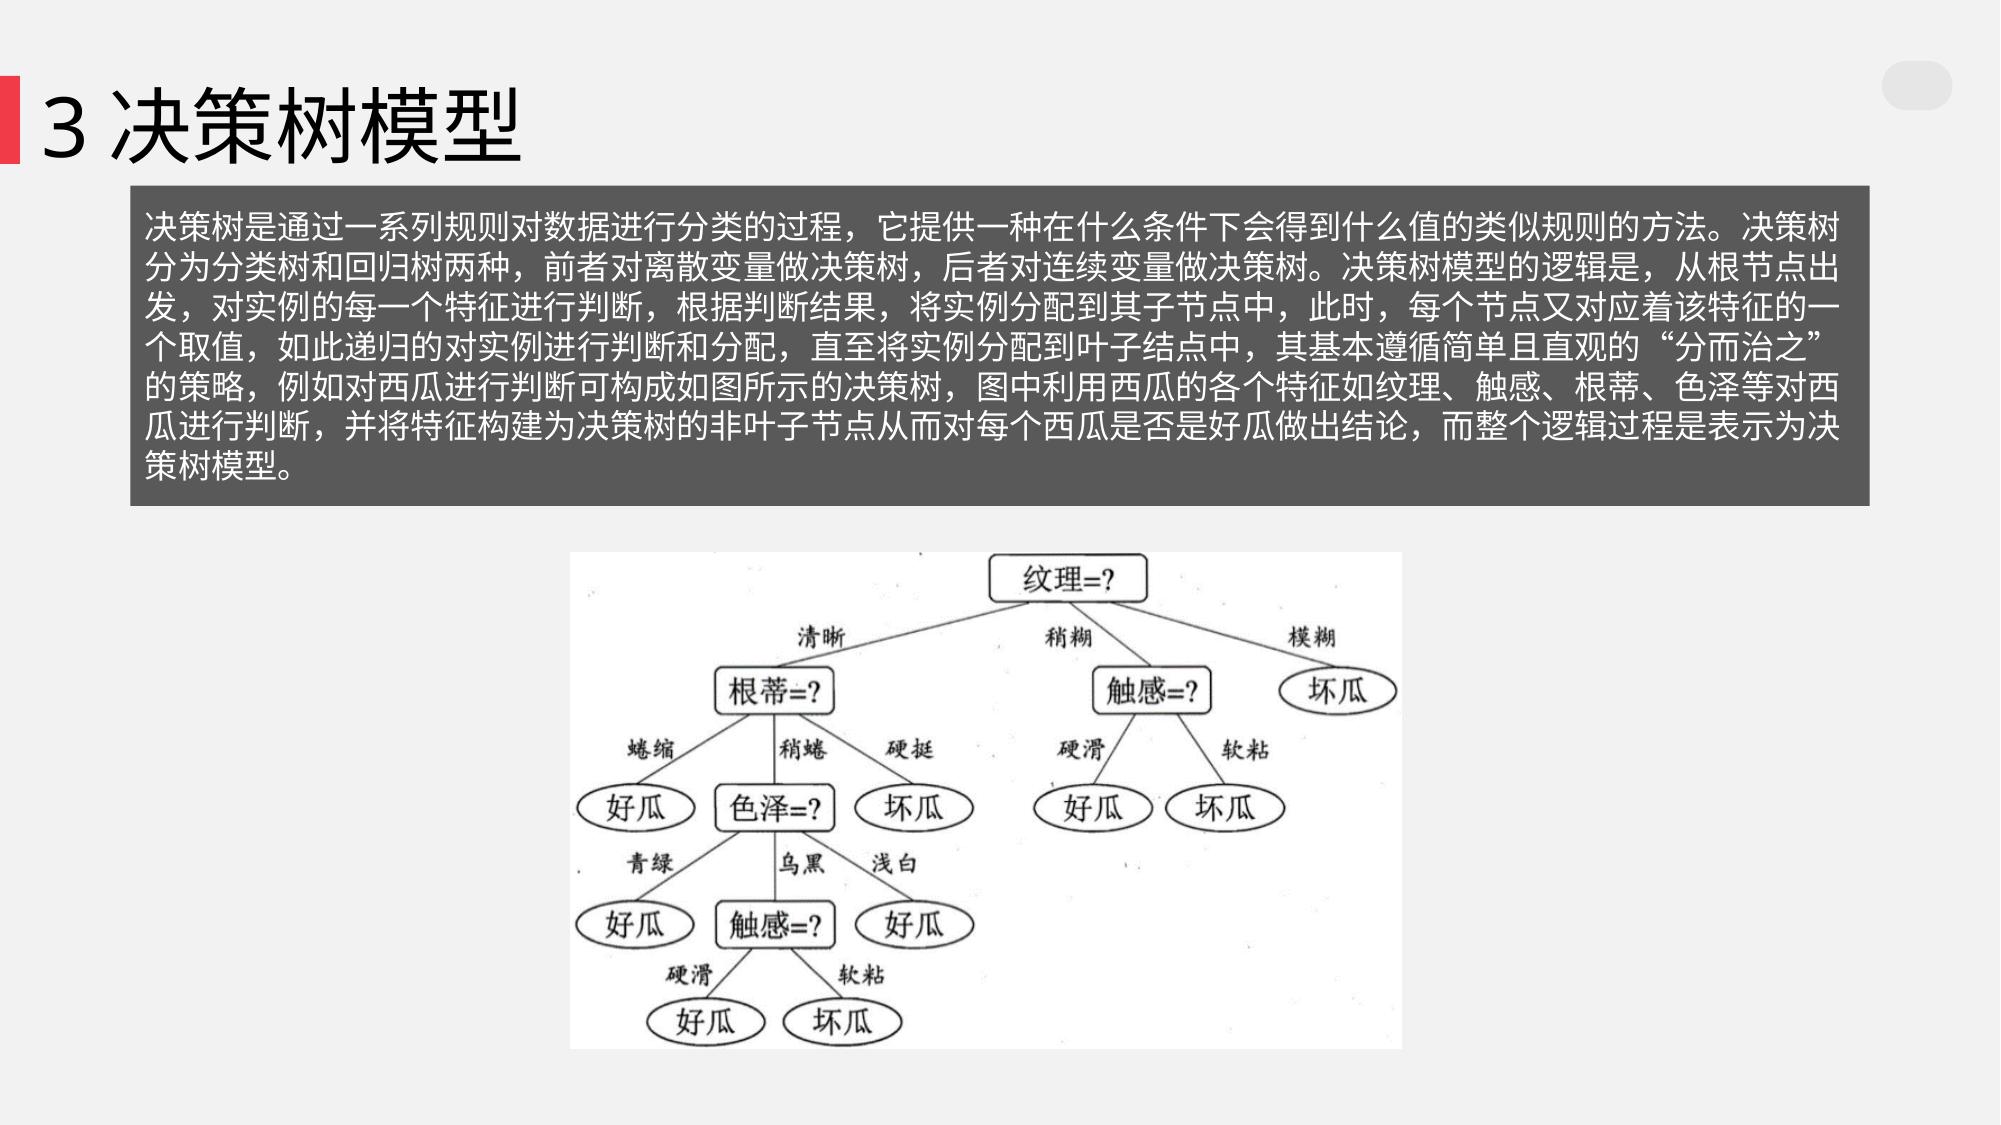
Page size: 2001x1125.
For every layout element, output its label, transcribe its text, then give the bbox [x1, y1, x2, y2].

picture [570, 552, 1402, 1050]
list 3决策树模型 [41, 75, 1836, 186]
text_box 决策树是通过一系列规则对数据进行分类的过程，它提供一种在什么条件下会得到什么值的类似规则的方法。决策树分为分类树和回归树两种，前者对离散变量做决策树，后者对连续变量做决策树。决策树模型的逻辑是，从根节点出发，对实例的每一个特征进行判断，根据判断结果，将实例分配到其子节点中，此时，每个节点又对应着该特征的一个取值，如此递归的对实例进行判断和分配，直至将实例分配到叶子结点中，其基本遵循简单且直观的“分而治之”的策略，例如对西瓜进行判断可构成如图所示的决策树，图中利用西瓜的各个特征如纹理、触感、根蒂、色泽等对西瓜进行判断，并将特征构建为决策树的非叶子节点从而对每个西瓜是否是好瓜做出结论，而整个逻辑过程是表示为决策树模型。 [129, 185, 1871, 507]
